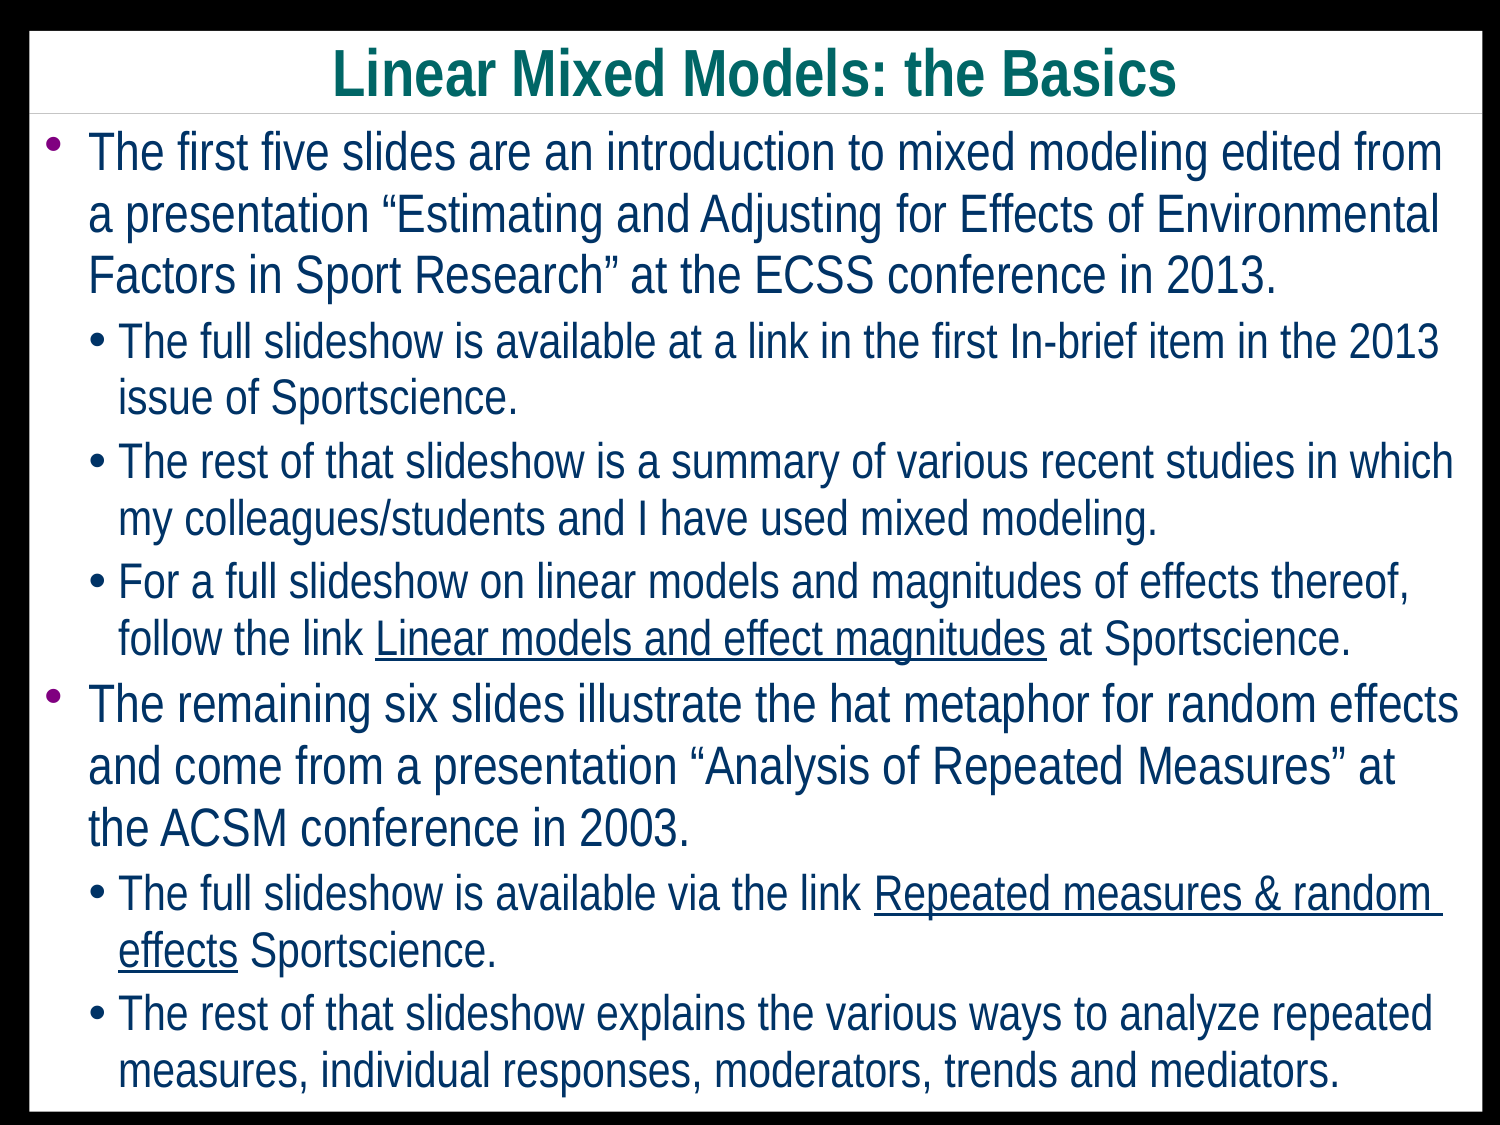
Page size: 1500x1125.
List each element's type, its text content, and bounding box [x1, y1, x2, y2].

list The first five slides are an introduction to mixed modeling edited from a presentation “Estimating and Adjusting for Effects of Environmental Factors in Sport Research” at the ECSS conference in 2013. The full slideshow is available at a link in the first In-brief item in the 2013 issue of Sportscience. The rest of that slideshow is a summary of various recent studies in which my colleagues/students and I have used mixed modeling. For a full slideshow on linear models and magnitudes of effects thereof, follow the link Linear models and effect magnitudes at Sportscience. The remaining six slides illustrate the hat metaphor for random effects and come from a presentation “Analysis of Repeated Measures” at the ACSM conference in 2003. The full slideshow is available via the link Repeated measures & random effects Sportscience. The rest of that slideshow explains the various ways to analyze repeated measures, individual responses, moderators, trends and mediators. [29, 113, 1483, 1112]
title Linear Mixed Models: the Basics [29, 30, 1483, 113]
